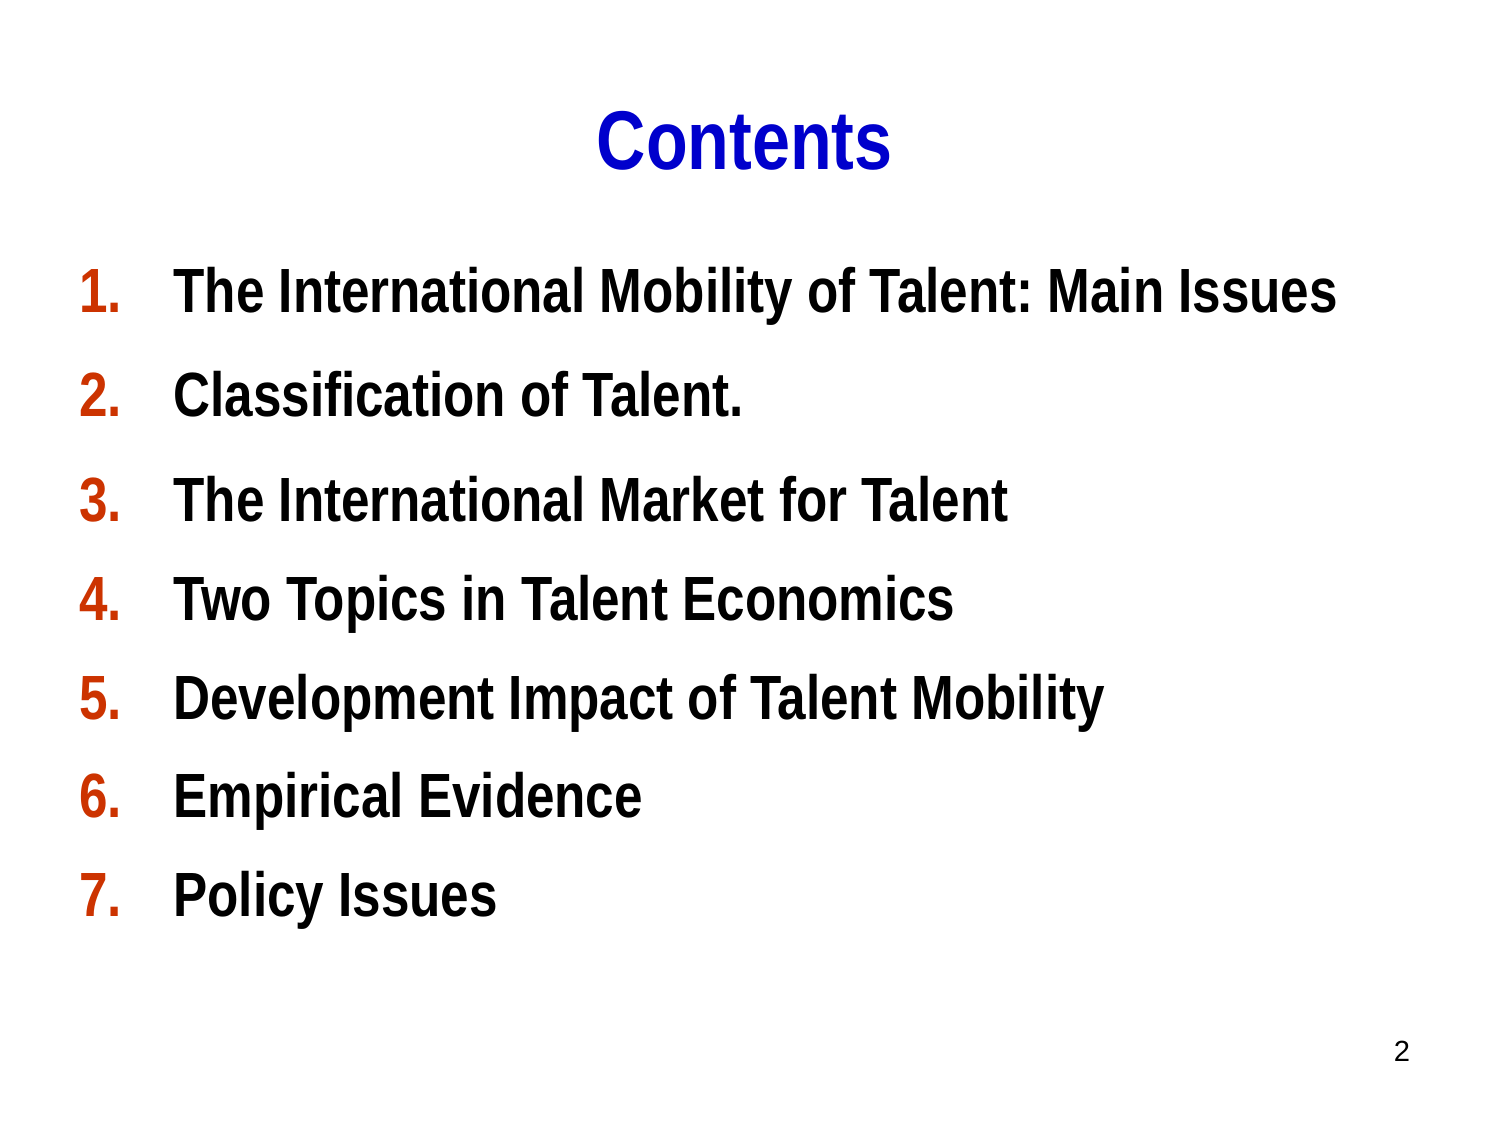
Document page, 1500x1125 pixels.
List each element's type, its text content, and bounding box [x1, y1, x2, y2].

text_box Contents The International Mobility of Talent: Main Issues Classification of Talent. The International Market for Talent Two Topics in Talent Economics Development Impact of Talent Mobility Empirical Evidence Policy Issues [64, 90, 1425, 938]
slide_number 2 [1074, 1024, 1426, 1103]
